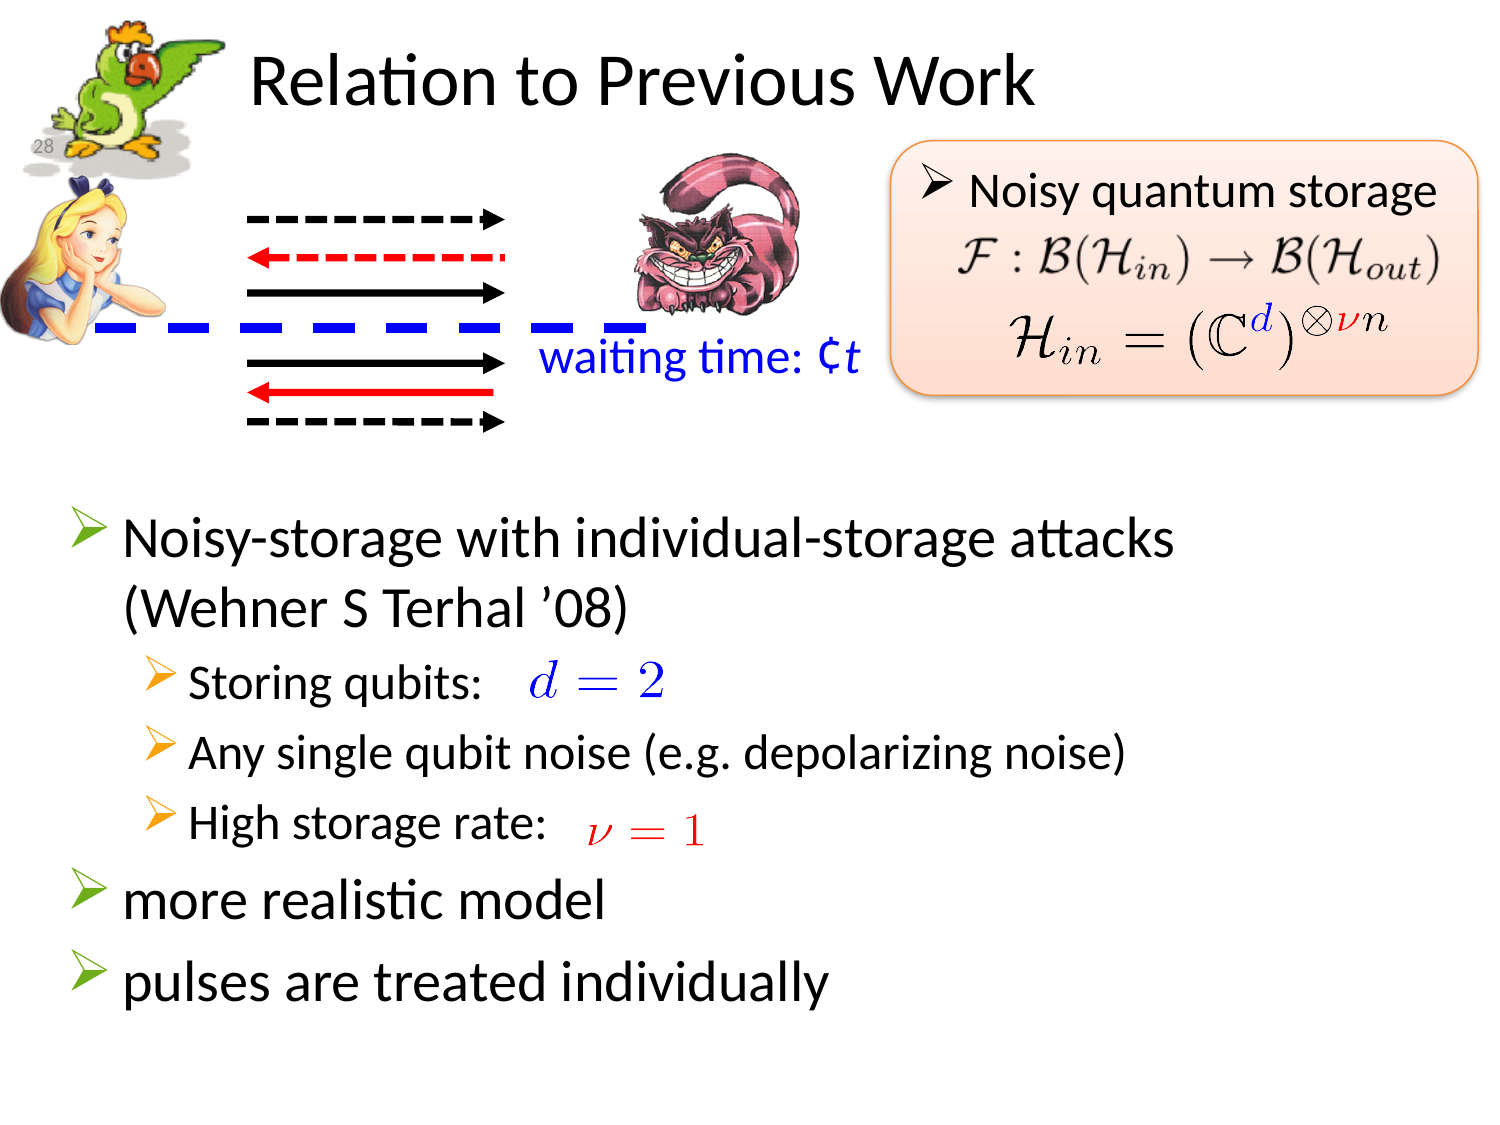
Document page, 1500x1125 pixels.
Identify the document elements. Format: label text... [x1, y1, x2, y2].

picture [587, 814, 704, 847]
text_box waiting time: ¢t [446, 316, 953, 392]
text_box [489, 213, 505, 226]
picture [1002, 298, 1391, 376]
picture [0, 0, 226, 345]
title Relation to Previous Work [234, 23, 1477, 176]
list Noisy-storage with individual-storage attacks (Wehner S Terhal ’08) Storing qubits: Any single qubit noise (e.g. depolarizing noise) High storage rate: more realistic model pulses are treated individually [51, 492, 1477, 1055]
text_box [247, 386, 494, 399]
picture [957, 231, 1442, 285]
picture [633, 152, 800, 317]
text_box [247, 286, 505, 300]
text_box [489, 415, 505, 429]
picture [528, 655, 664, 699]
text_box Noisy quantum storage [889, 171, 1479, 397]
text_box [247, 251, 264, 264]
